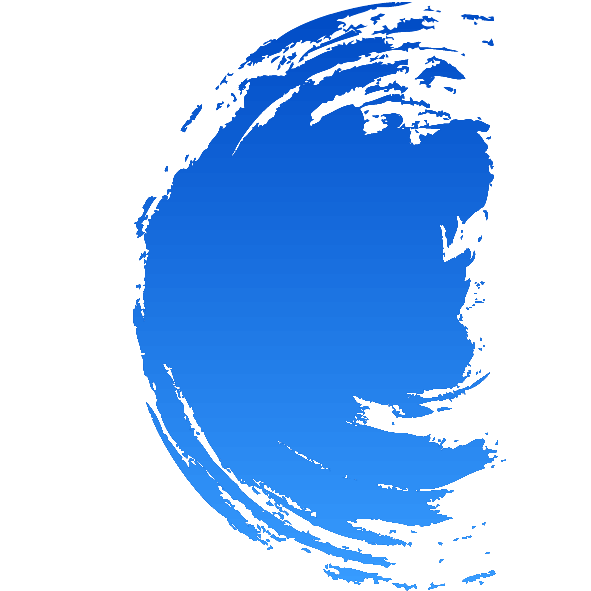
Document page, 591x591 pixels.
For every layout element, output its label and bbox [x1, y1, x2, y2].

text_box [392, 583, 417, 591]
text_box [238, 1, 414, 70]
text_box [428, 582, 445, 590]
text_box [323, 563, 392, 585]
text_box [460, 14, 494, 25]
text_box [423, 5, 441, 13]
text_box [133, 15, 498, 568]
text_box [462, 570, 496, 584]
